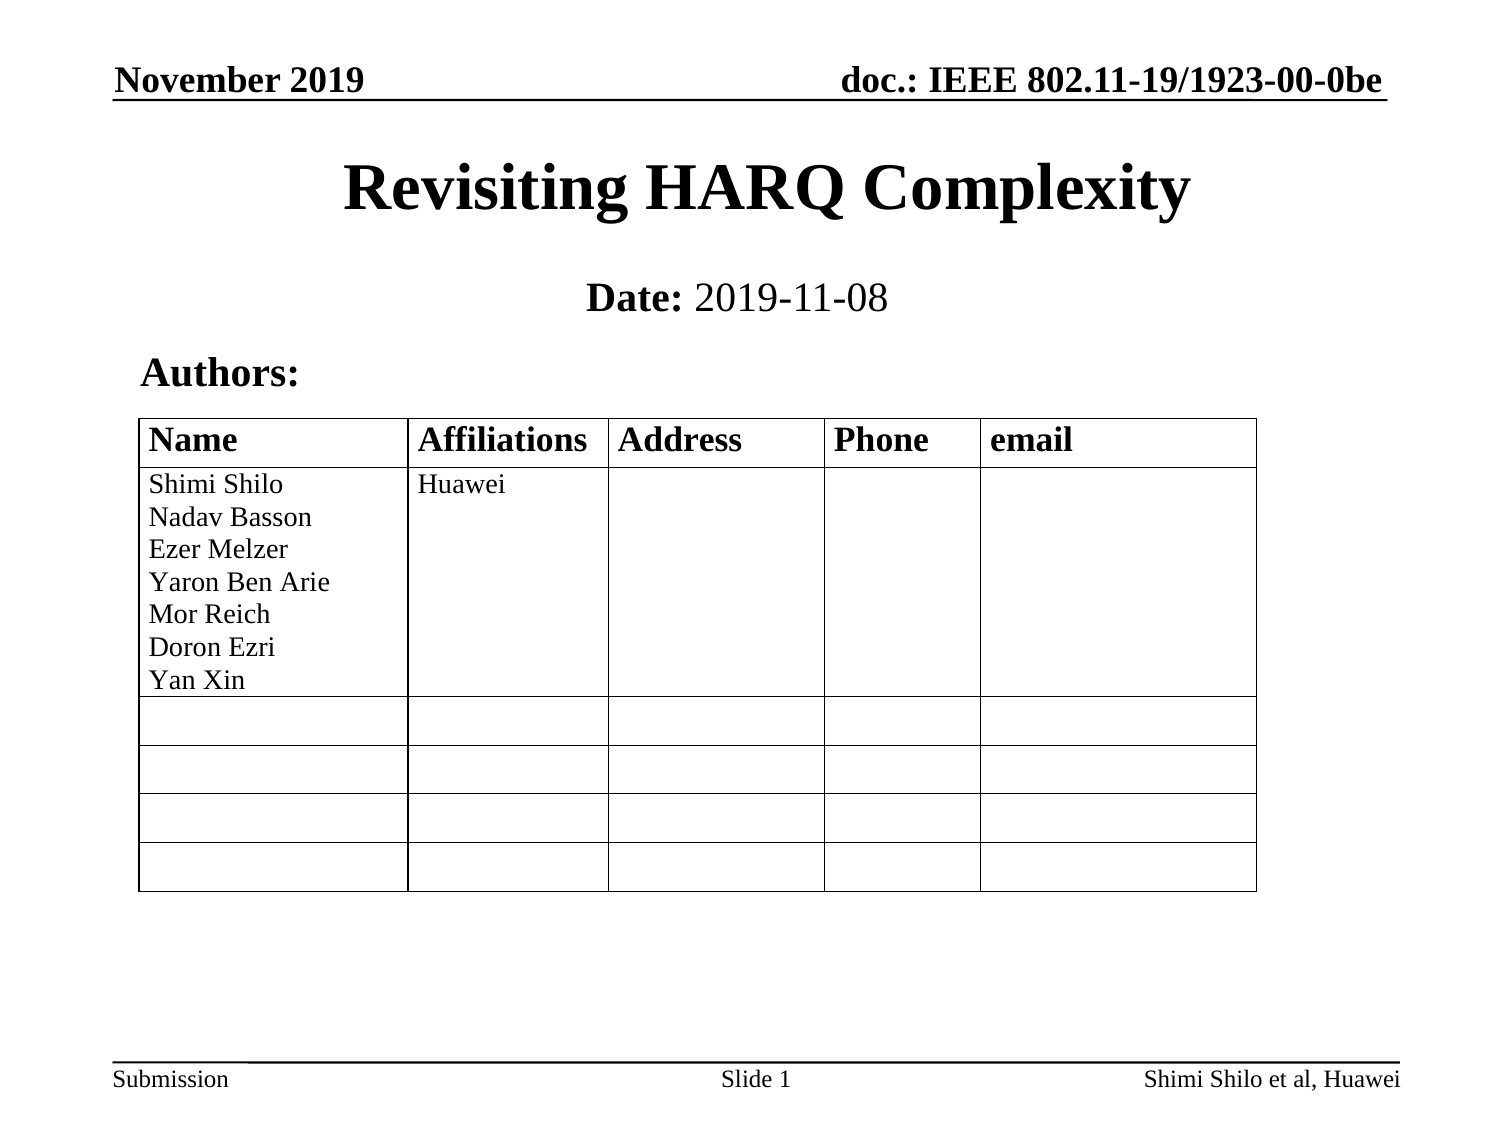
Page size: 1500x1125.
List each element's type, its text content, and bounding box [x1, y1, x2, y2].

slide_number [114, 54, 368, 101]
text_box Authors: [124, 337, 363, 400]
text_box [125, 417, 1281, 1037]
footer Shimi Shilo et al, Huawei [1140, 1061, 1402, 1093]
list Date: 2019-11-08 [99, 262, 1376, 326]
title Revisiting HARQ Complexity [49, 112, 1488, 238]
slide_number Slide 1 [712, 1061, 800, 1093]
